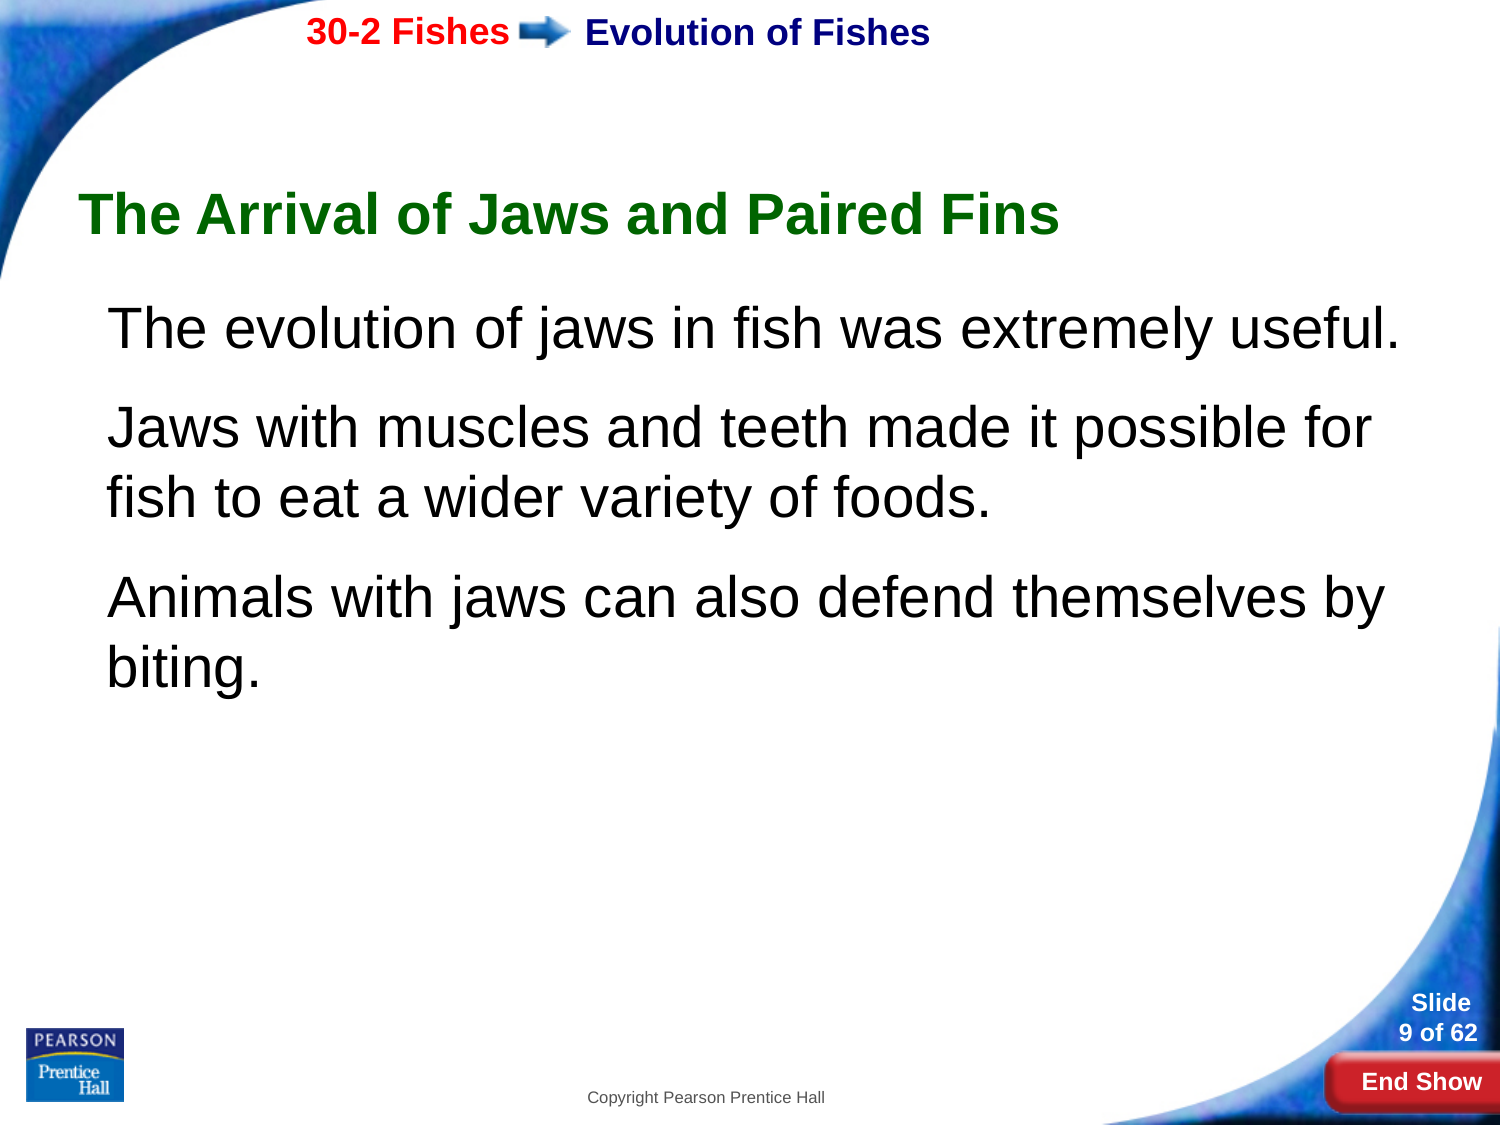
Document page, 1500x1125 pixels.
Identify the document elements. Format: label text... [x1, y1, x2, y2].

list The Arrival of Jaws and Paired Fins The evolution of jaws in fish was extremely useful. Jaws with muscles and teeth made it possible for fish to eat a wider variety of foods. Animals with jaws can also defend themselves by biting. [44, 179, 1448, 976]
footer Copyright Pearson Prentice Hall [468, 1078, 945, 1105]
picture [0, 0, 1500, 1125]
title Evolution of Fishes [569, 0, 1239, 76]
